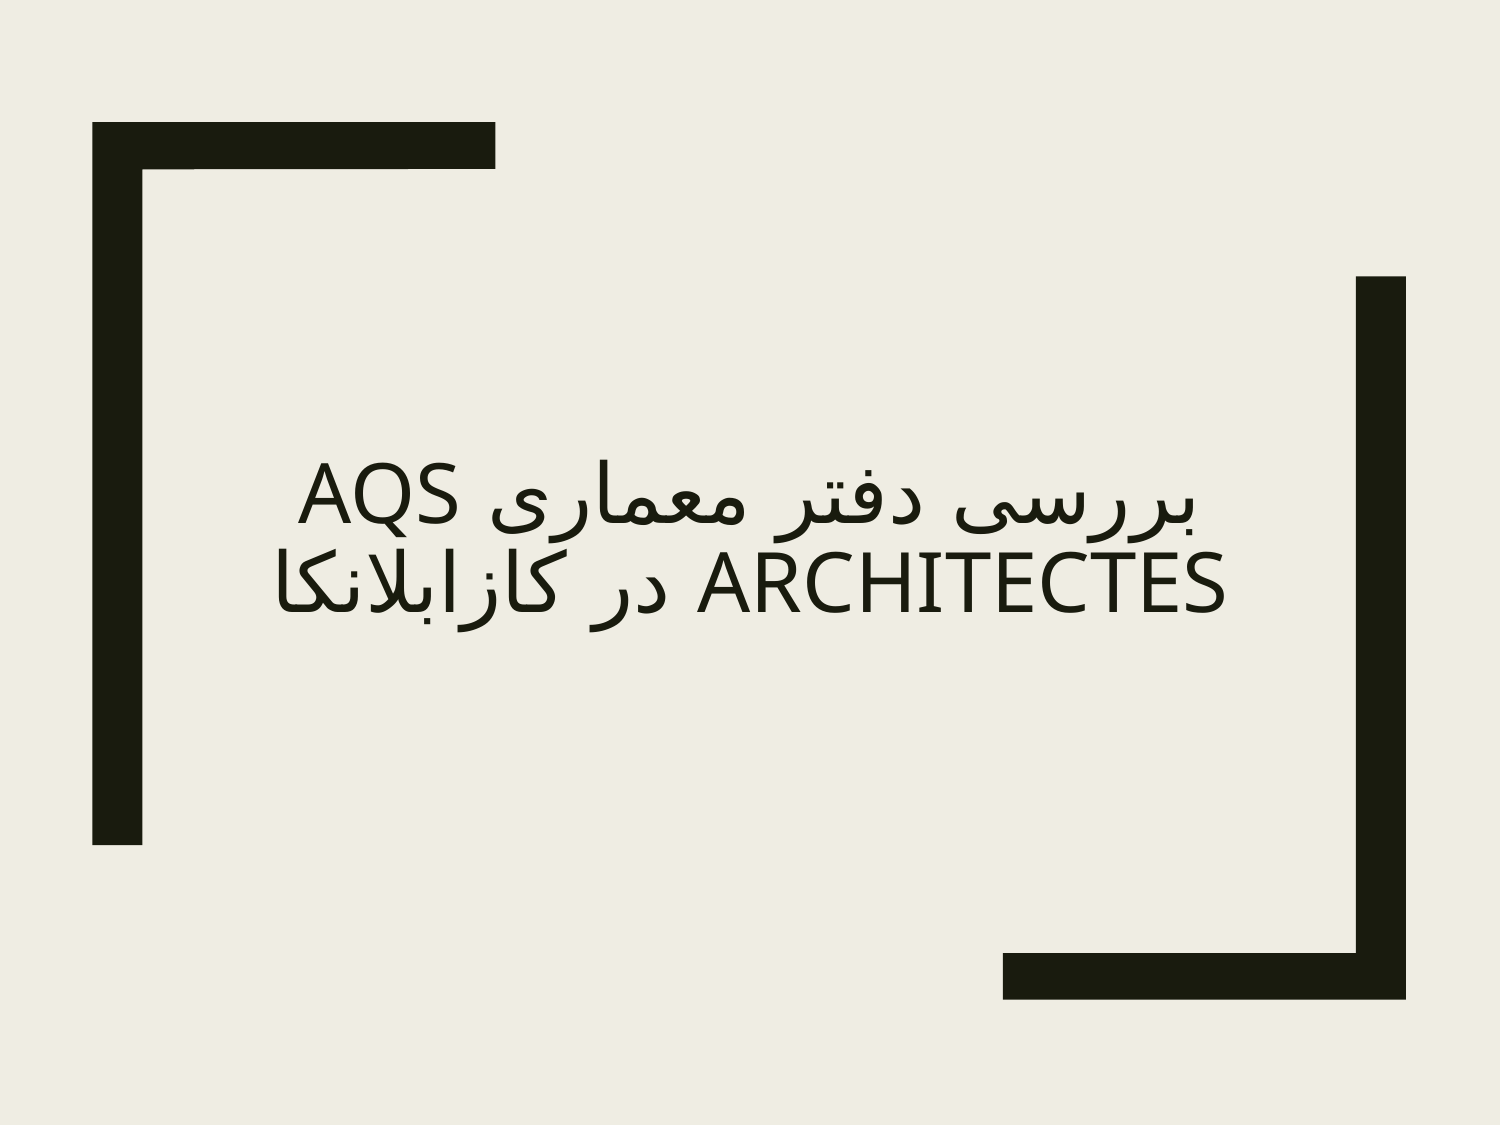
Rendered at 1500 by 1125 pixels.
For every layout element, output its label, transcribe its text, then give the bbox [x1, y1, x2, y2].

title بررسی دفتر معماری AQS ARCHITECTES در کازابلانکا [235, 425, 1265, 638]
